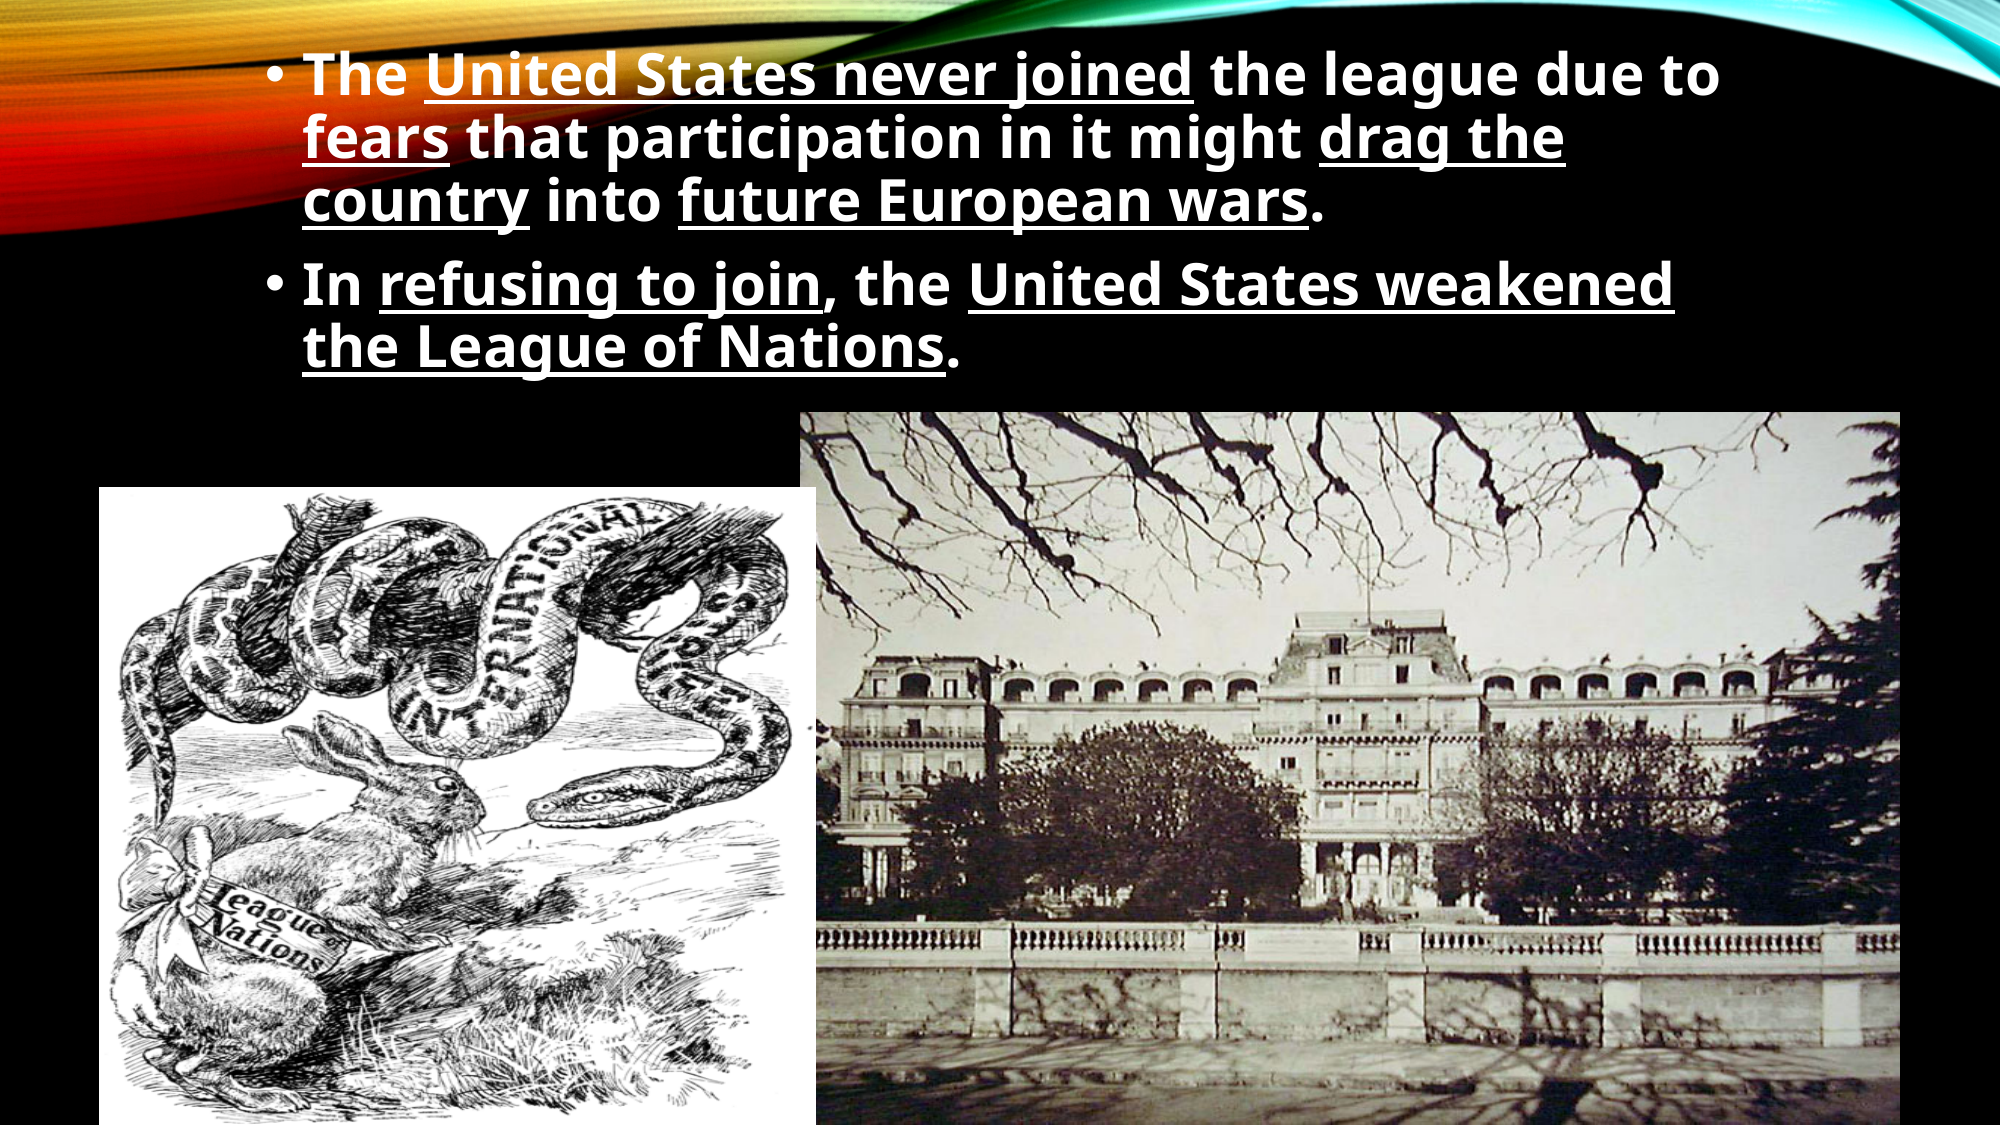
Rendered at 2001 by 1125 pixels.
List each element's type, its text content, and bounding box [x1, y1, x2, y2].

list The United States never joined the league due to fears that participation in it might drag the country into future European wars. In refusing to join, the United States weakened the League of Nations. [249, 37, 1750, 487]
picture [99, 412, 1901, 1125]
picture [0, 0, 2000, 237]
